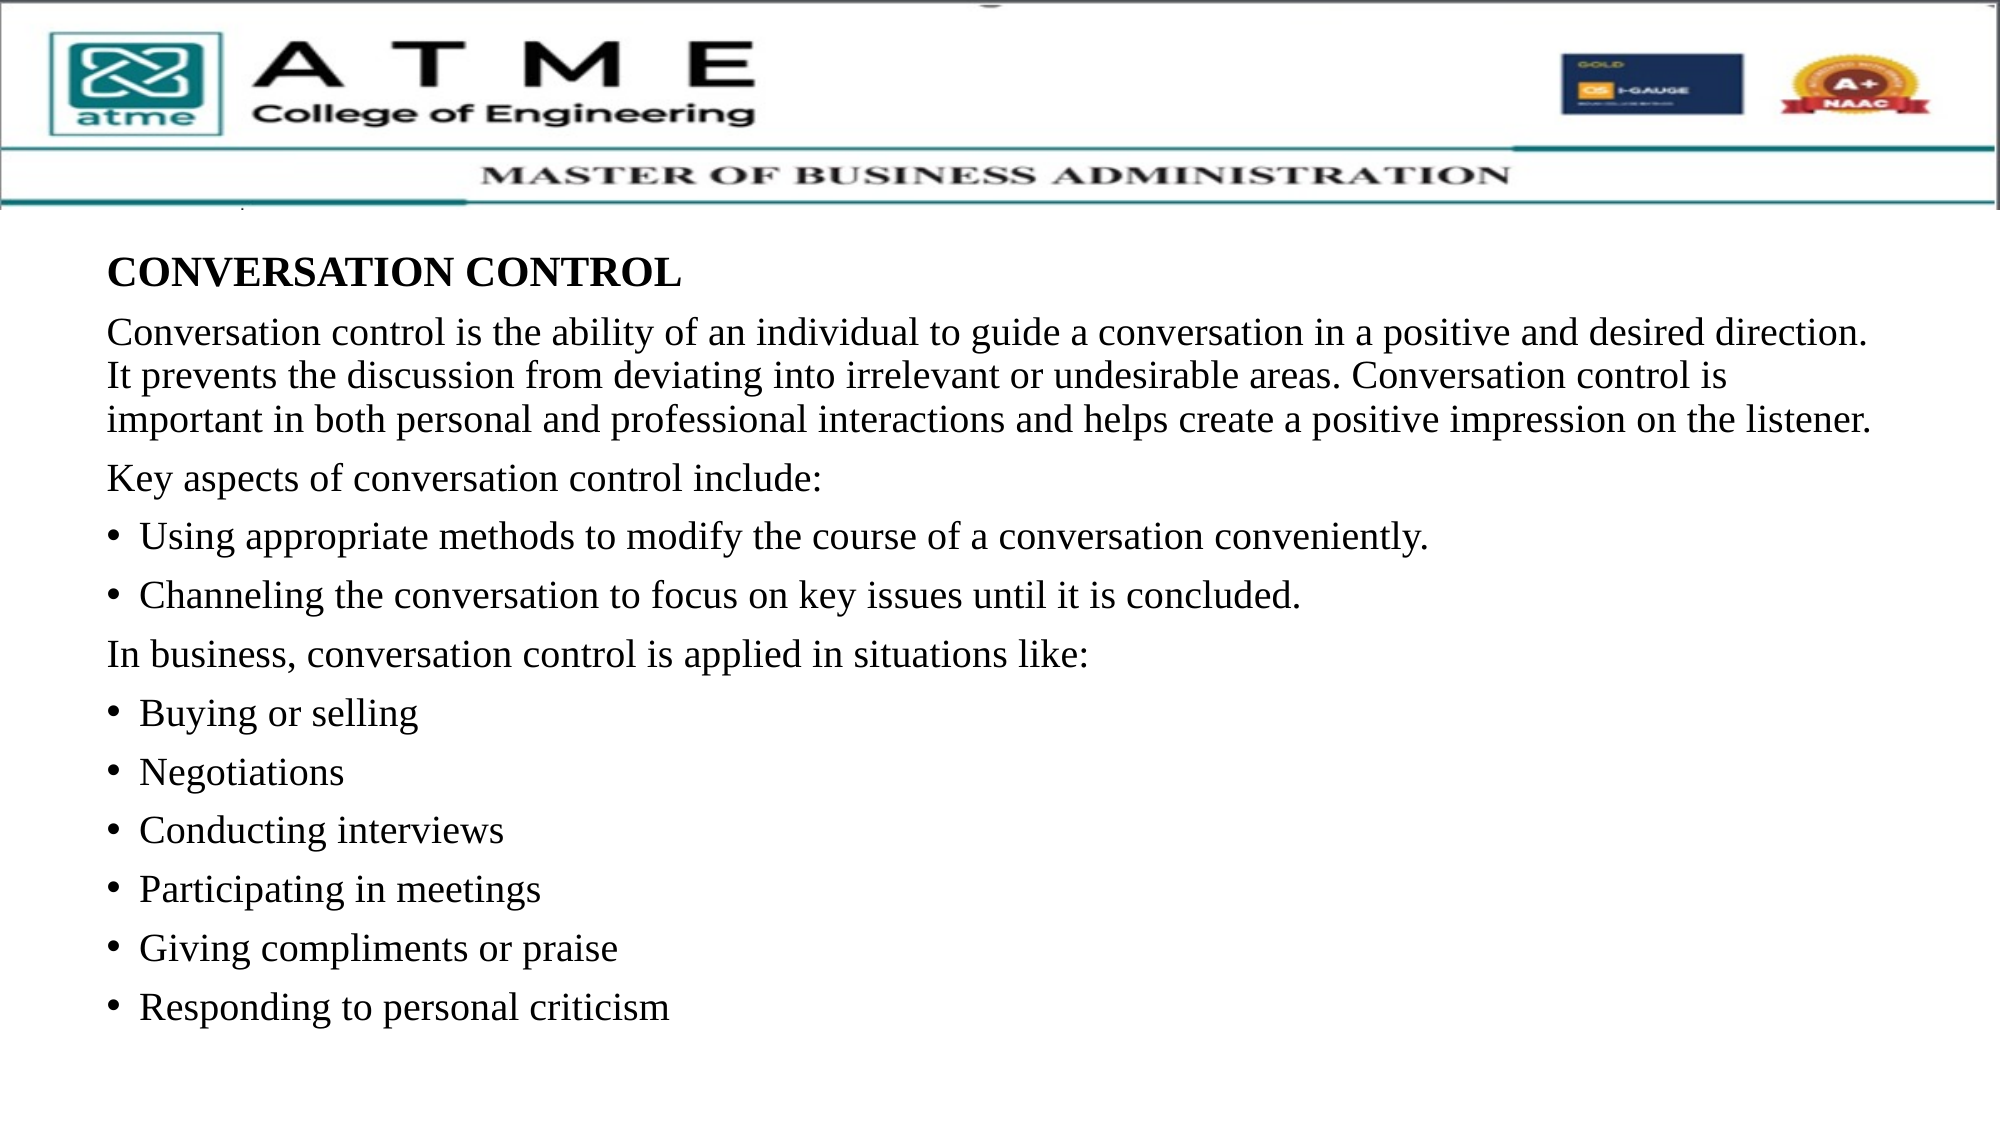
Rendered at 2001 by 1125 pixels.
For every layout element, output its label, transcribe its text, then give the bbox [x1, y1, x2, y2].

picture [0, 0, 2000, 210]
list CONVERSATION CONTROL Conversation control is the ability of an individual to guide a conversation in a positive and desired direction. It prevents the discussion from deviating into irrelevant or undesirable areas. Conversation control is important in both personal and professional interactions and helps create a positive impression on the listener. Key aspects of conversation control include: Using appropriate methods to modify the course of a conversation conveniently. Channeling the conversation to focus on key issues until it is concluded. In business, conversation control is applied in situations like: Buying or selling Negotiations Conducting interviews Participating in meetings Giving compliments or praise Responding to personal criticism [91, 241, 1899, 1082]
